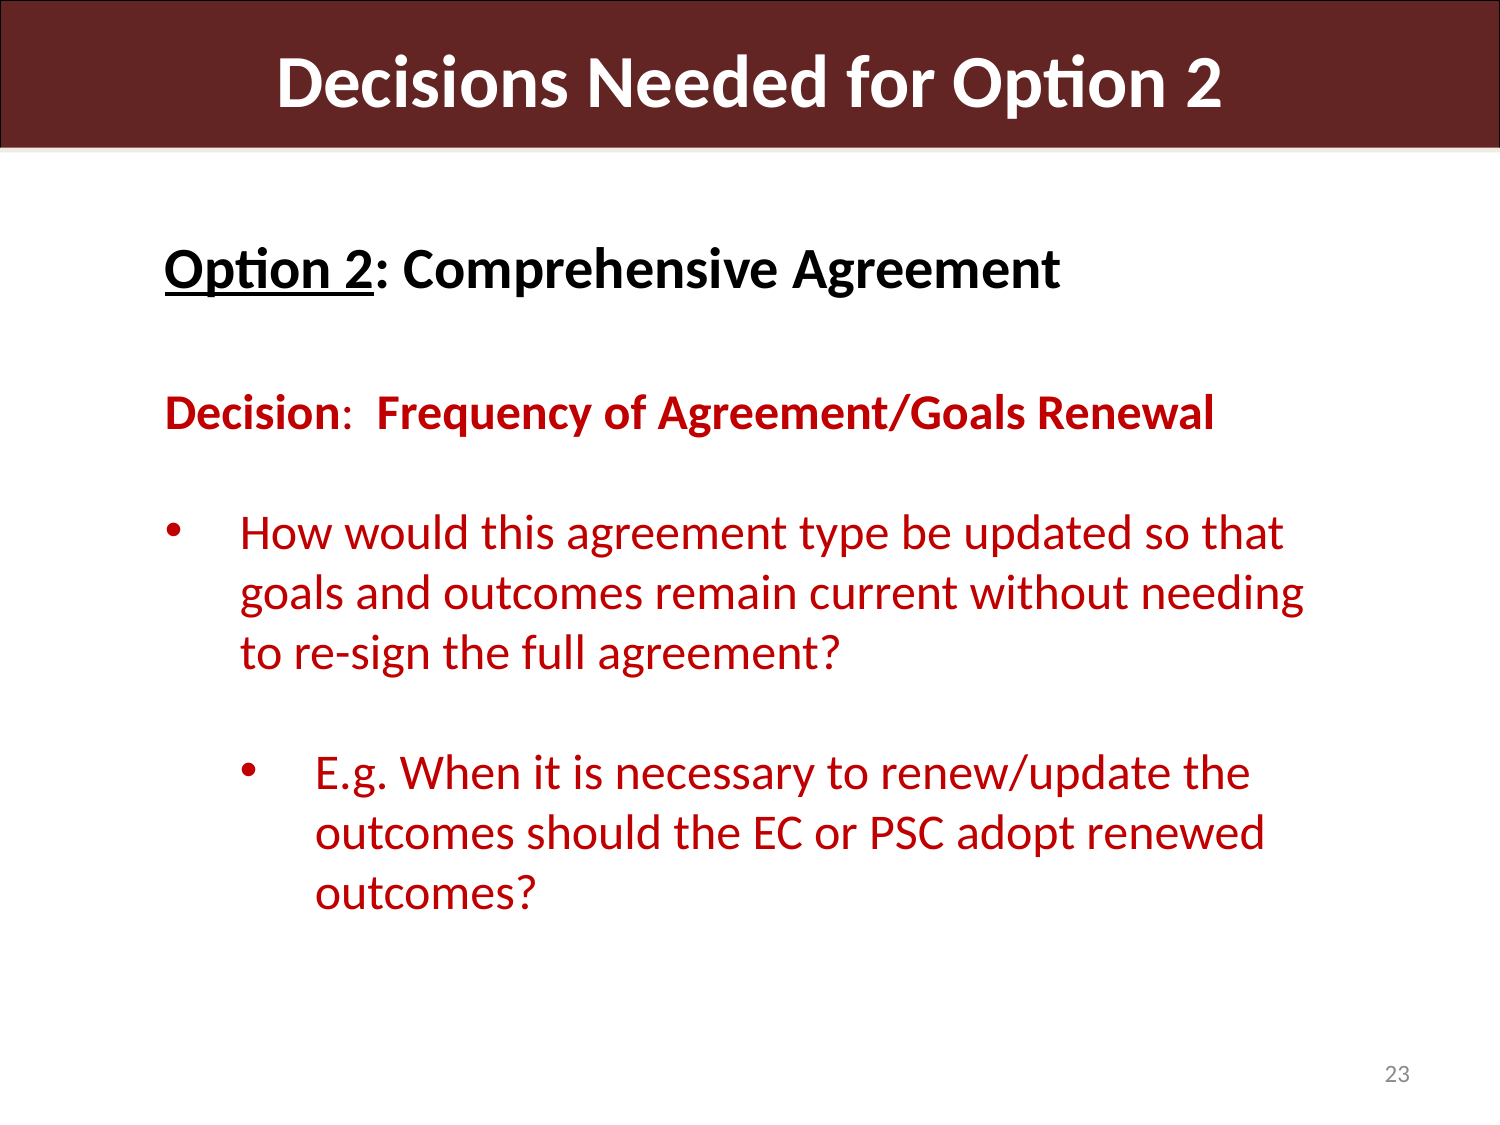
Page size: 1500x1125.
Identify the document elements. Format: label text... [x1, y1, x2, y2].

text_box Option 2: Comprehensive Agreement Decision: Frequency of Agreement/Goals Renewal How would this agreement type be updated so that goals and outcomes remain current without needing to re-sign the full agreement? E.g. When it is necessary to renew/update the outcomes should the EC or PSC adopt renewed outcomes? [150, 187, 1325, 1125]
slide_number 23 [1074, 1042, 1425, 1103]
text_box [0, 0, 1500, 151]
